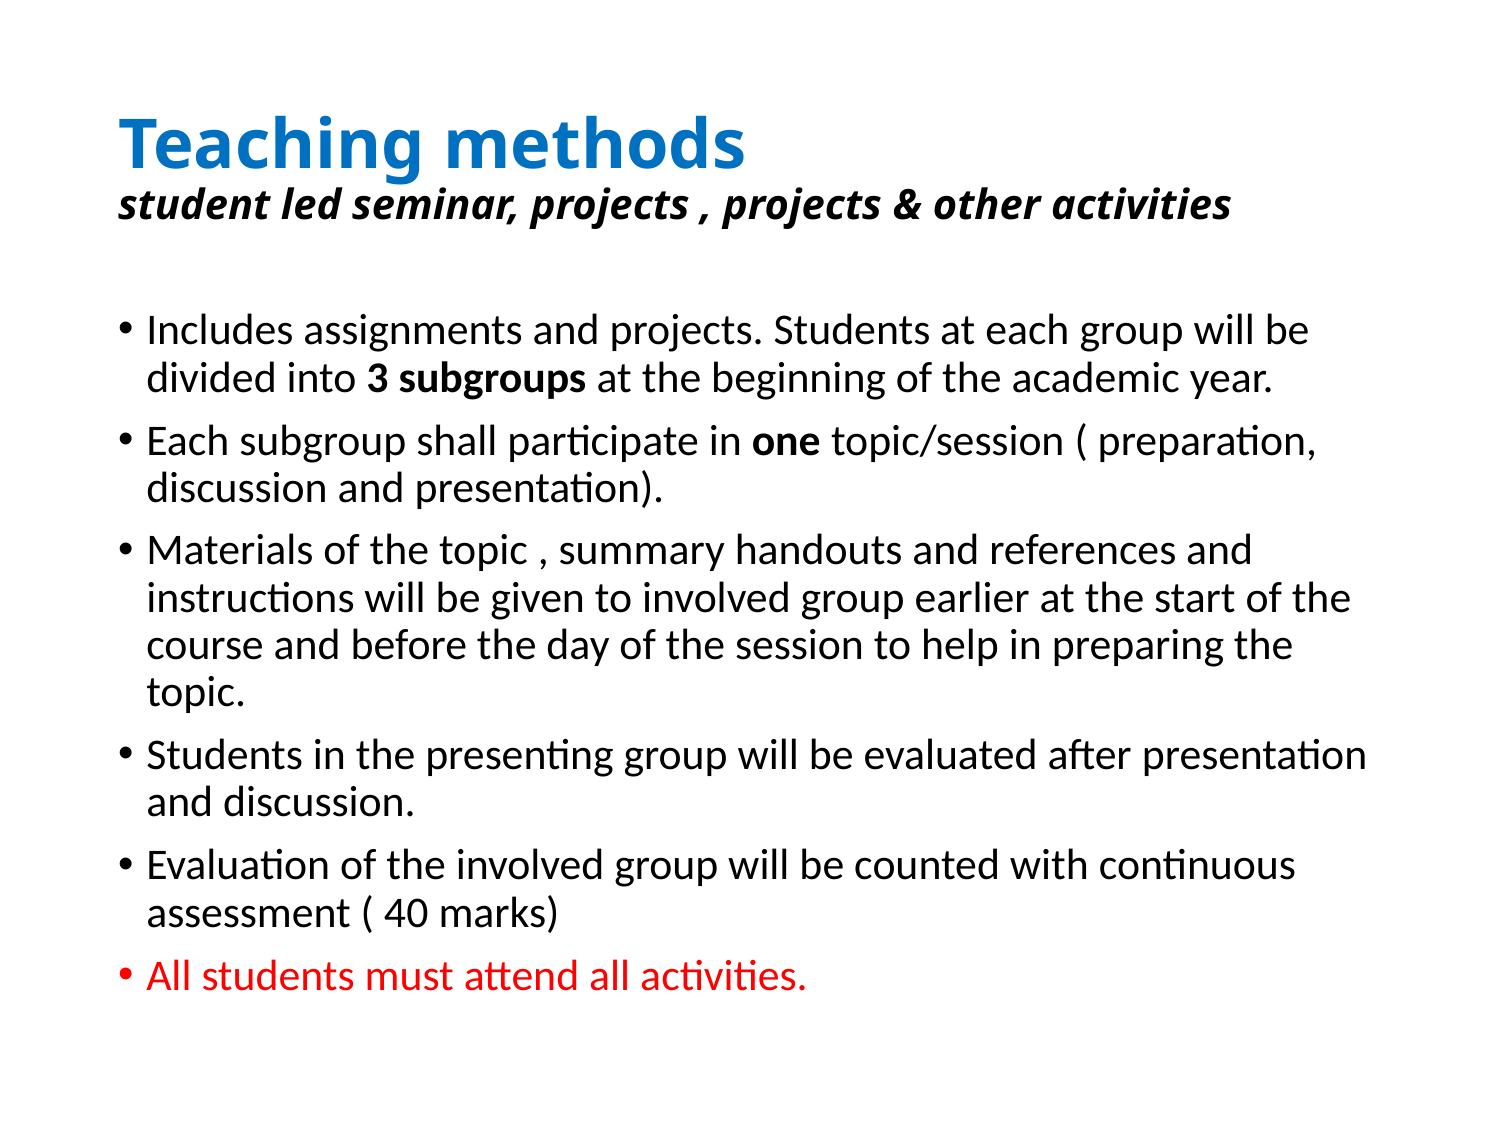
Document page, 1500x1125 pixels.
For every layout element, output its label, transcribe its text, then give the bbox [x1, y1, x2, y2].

title Teaching methods student led seminar, projects , projects & other activities [103, 59, 1397, 278]
list Includes assignments and projects. Students at each group will be divided into 3 subgroups at the beginning of the academic year. Each subgroup shall participate in one topic/session ( preparation, discussion and presentation). Materials of the topic , summary handouts and references and instructions will be given to involved group earlier at the start of the course and before the day of the session to help in preparing the topic. Students in the presenting group will be evaluated after presentation and discussion. Evaluation of the involved group will be counted with continuous assessment ( 40 marks) All students must attend all activities. [103, 299, 1397, 1014]
